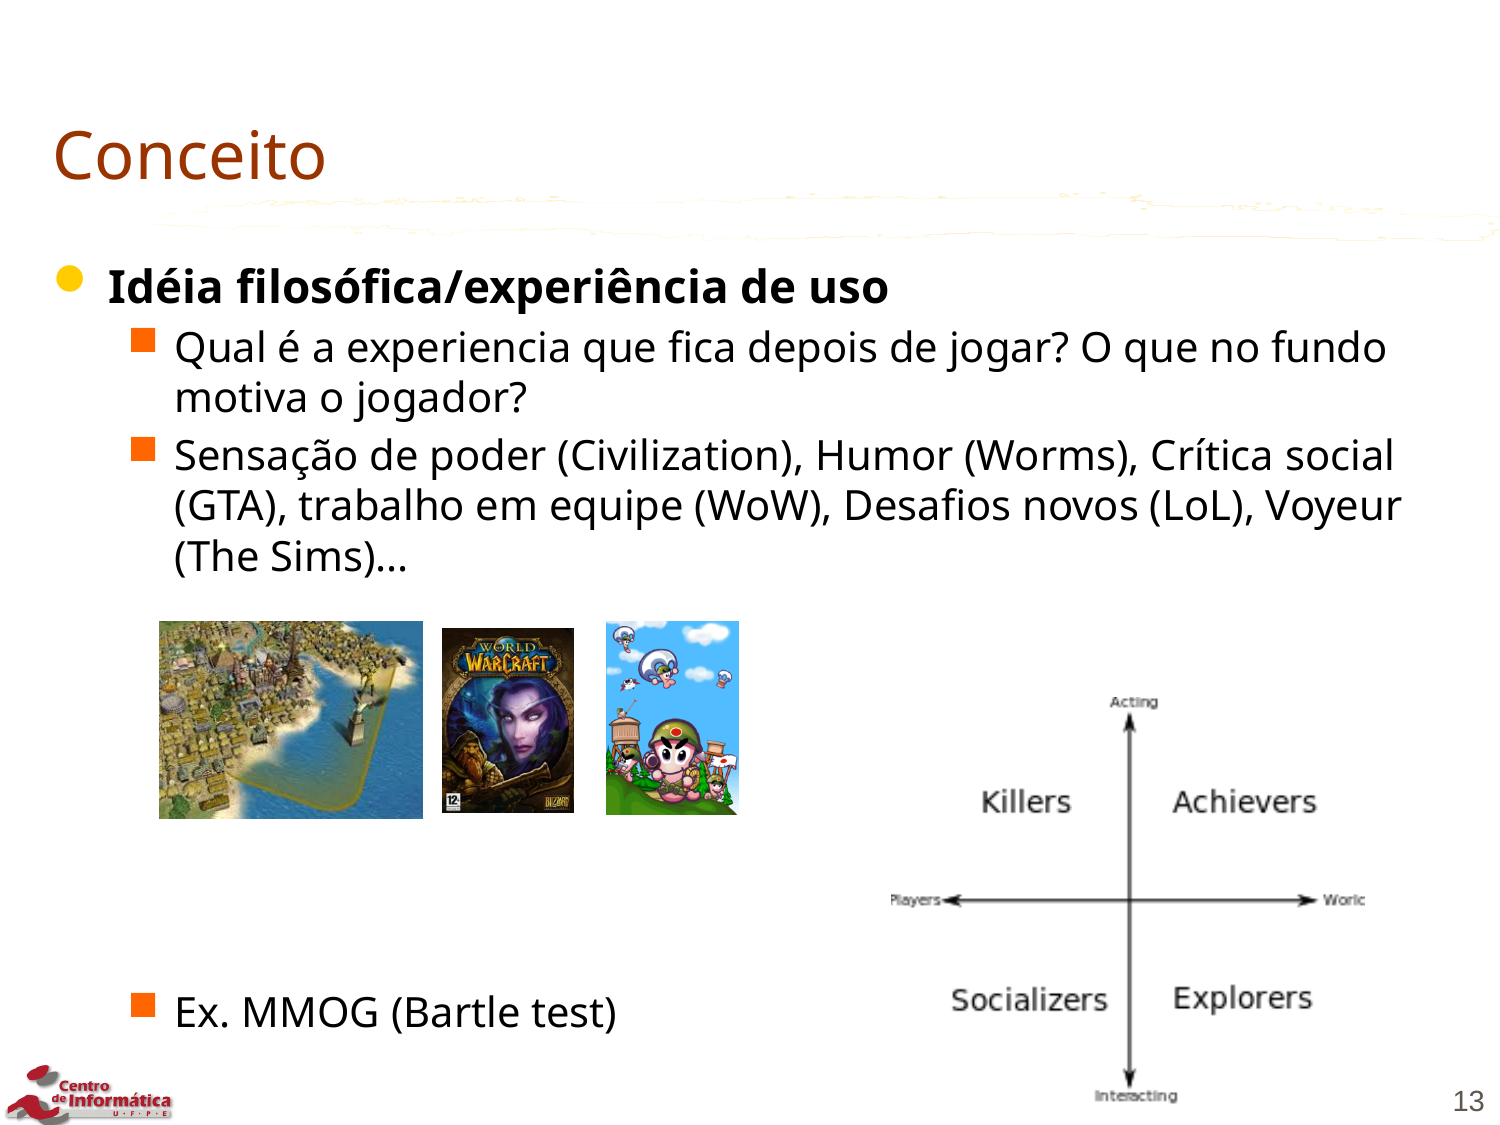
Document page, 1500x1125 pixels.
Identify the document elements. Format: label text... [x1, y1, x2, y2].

picture [0, 1062, 175, 1125]
picture [891, 697, 1365, 1107]
slide_number 13 [1187, 1049, 1500, 1125]
picture [606, 621, 739, 815]
list Idéia filosófica/experiência de uso Qual é a experiencia que fica depois de jogar? O que no fundo motiva o jogador? Sensação de poder (Civilization), Humor (Worms), Crítica social (GTA), trabalho em equipe (WoW), Desafios novos (LoL), Voyeur (The Sims)... Ex. MMOG (Bartle test) [37, 249, 1475, 1025]
picture [159, 621, 423, 819]
title Conceito [37, 12, 1434, 200]
picture [442, 627, 574, 814]
